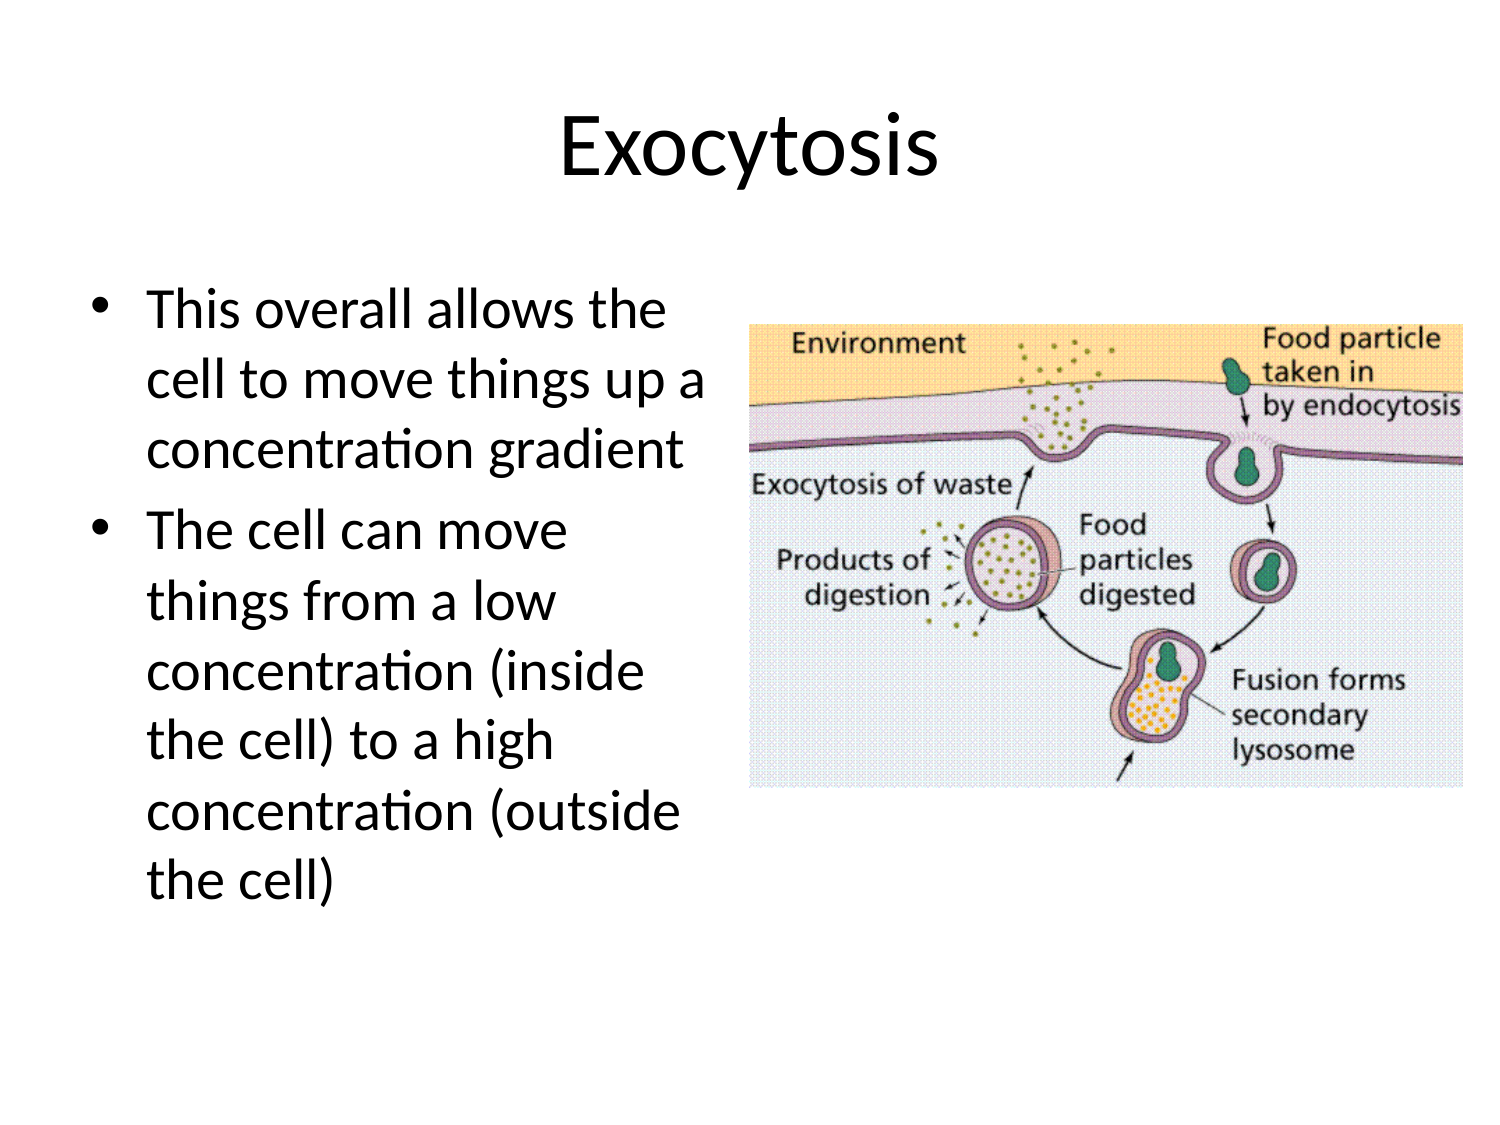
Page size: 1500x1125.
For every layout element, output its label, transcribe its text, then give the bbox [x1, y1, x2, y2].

title Exocytosis [75, 45, 1425, 233]
picture [748, 324, 1463, 788]
list This overall allows the cell to move things up a concentration gradient The cell can move things from a low concentration (inside the cell) to a high concentration (outside the cell) [75, 262, 738, 1005]
